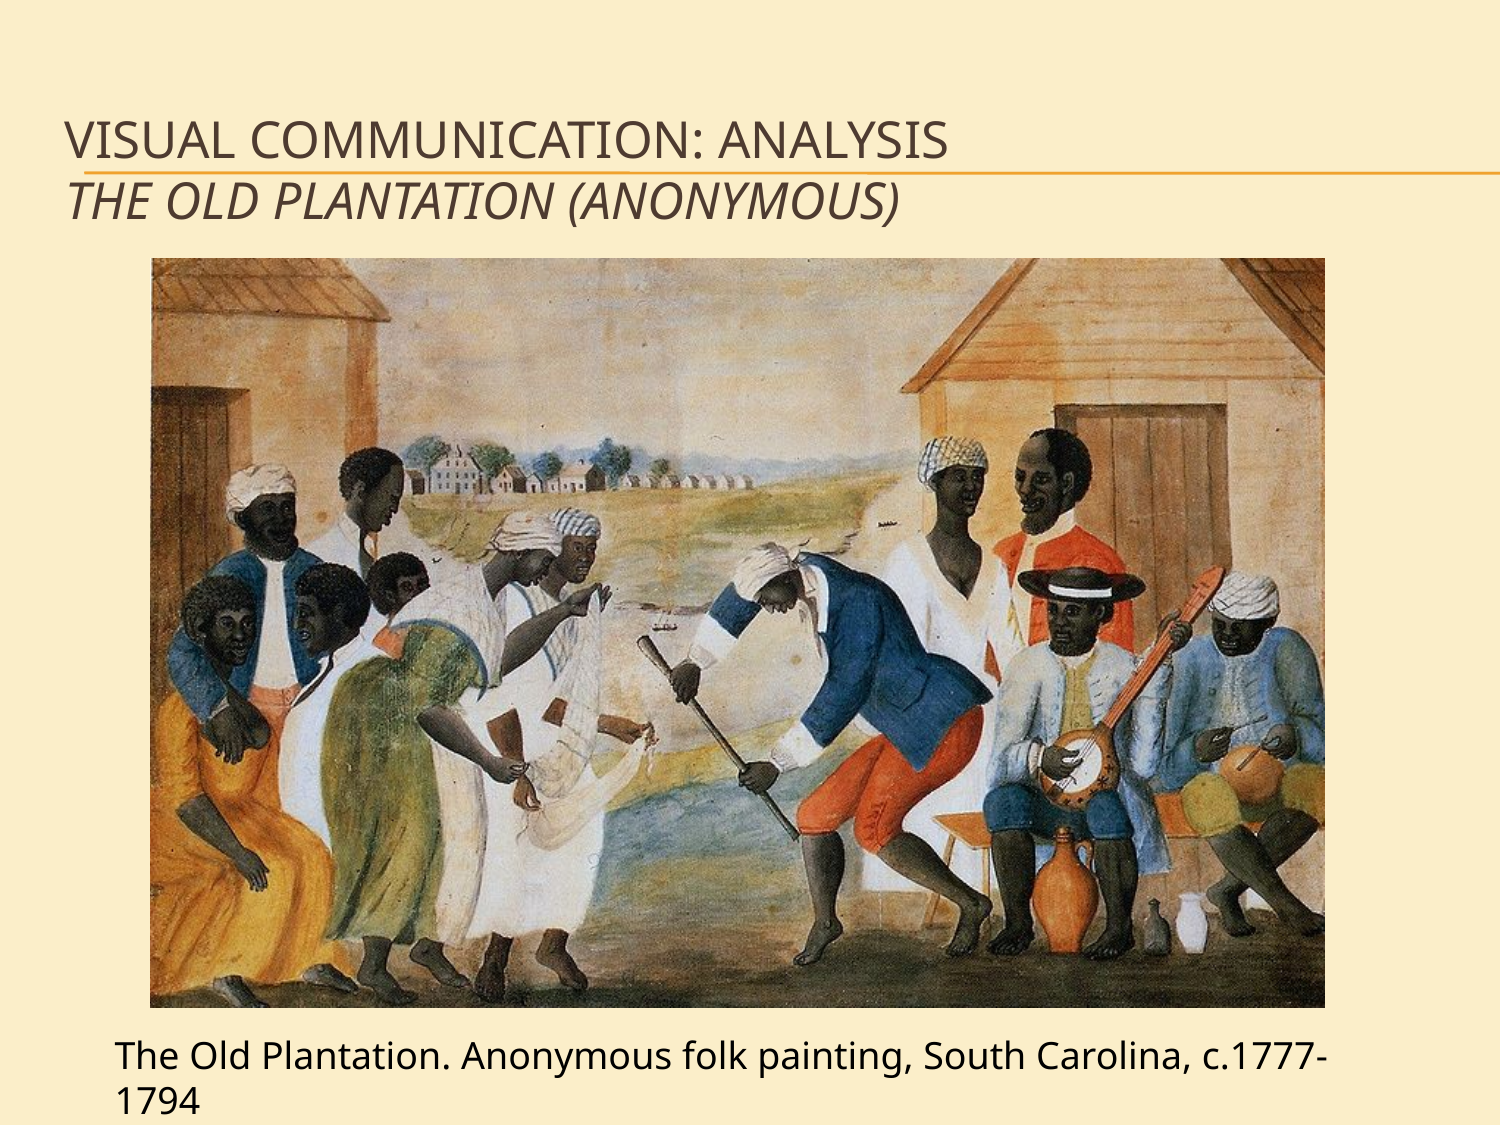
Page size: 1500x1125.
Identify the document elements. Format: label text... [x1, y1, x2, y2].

text_box The Old Plantation. Anonymous folk painting, South Carolina, c.1777-1794 [99, 1024, 1363, 1125]
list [149, 257, 1326, 1008]
title Visual Communication: Analysis The old plantation (anonymous) [50, 99, 1475, 238]
